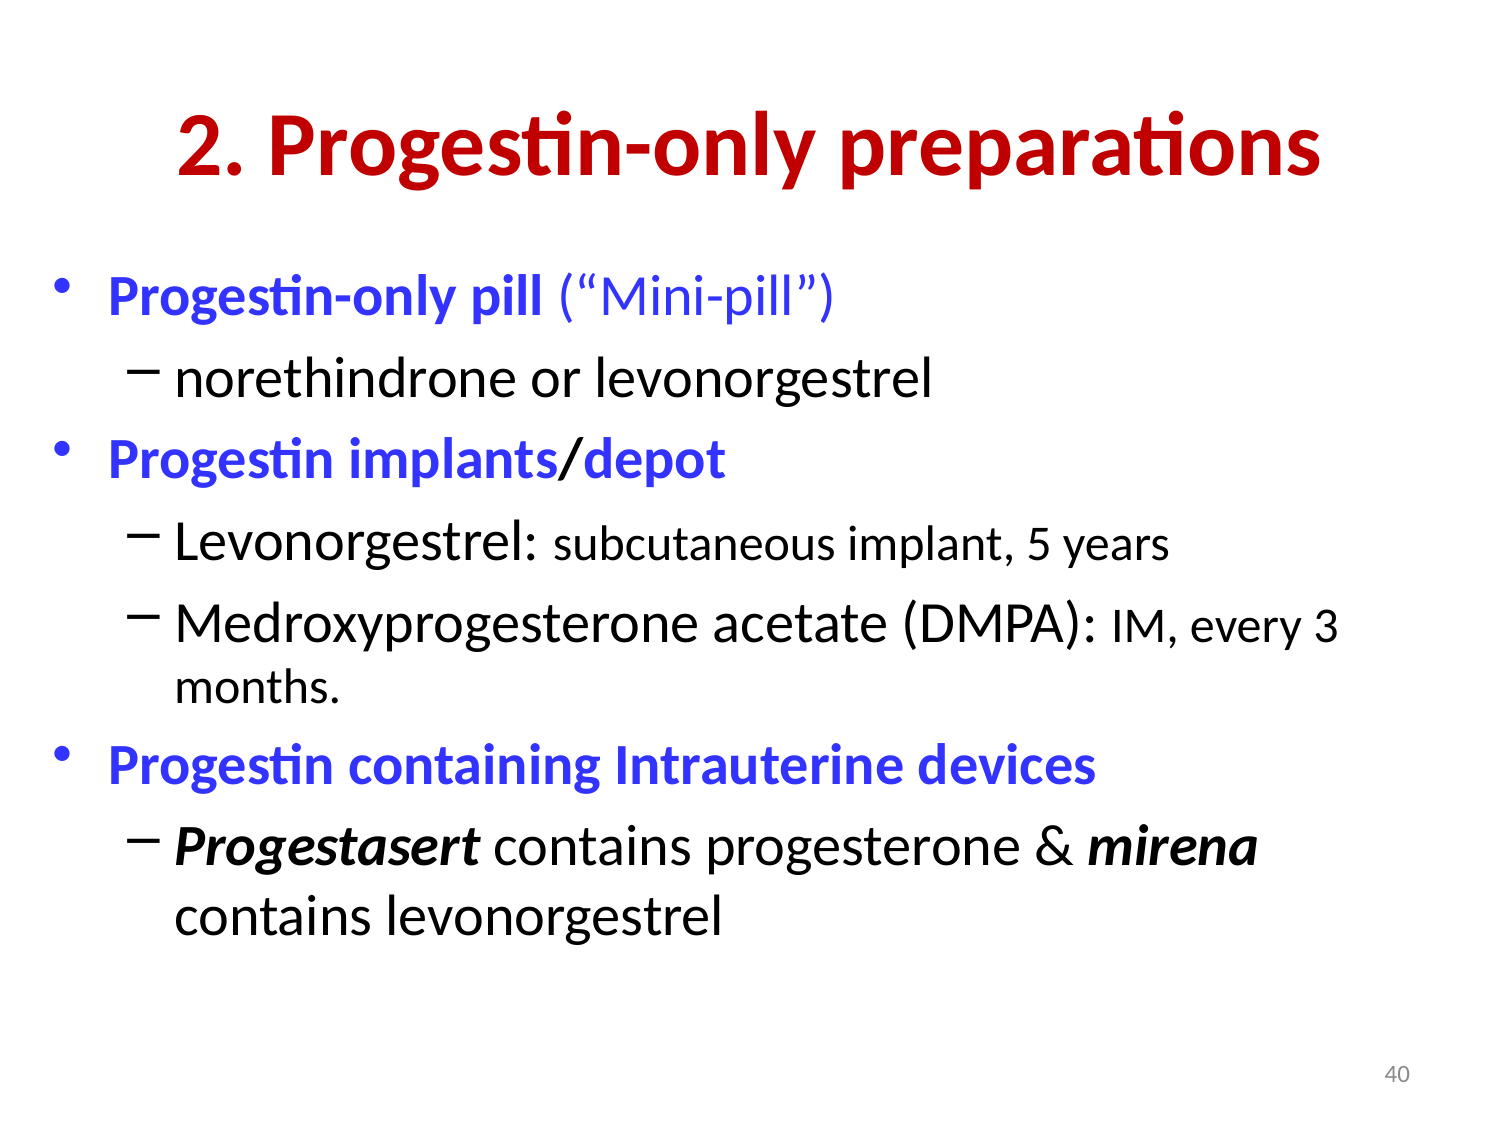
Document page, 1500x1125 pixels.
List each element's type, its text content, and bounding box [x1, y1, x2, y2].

text_box Progestin-only pill (“Mini-pill”) norethindrone or levonorgestrel Progestin implants/depot Levonorgestrel: subcutaneous implant, 5 years Medroxyprogesterone acetate (DMPA): IM, every 3 months. Progestin containing Intrauterine devices Progestasert contains progesterone & mirena contains levonorgestrel [37, 249, 1450, 1050]
slide_number 40 [1074, 1050, 1425, 1103]
title 2. Progestin-only preparations [75, 45, 1425, 233]
